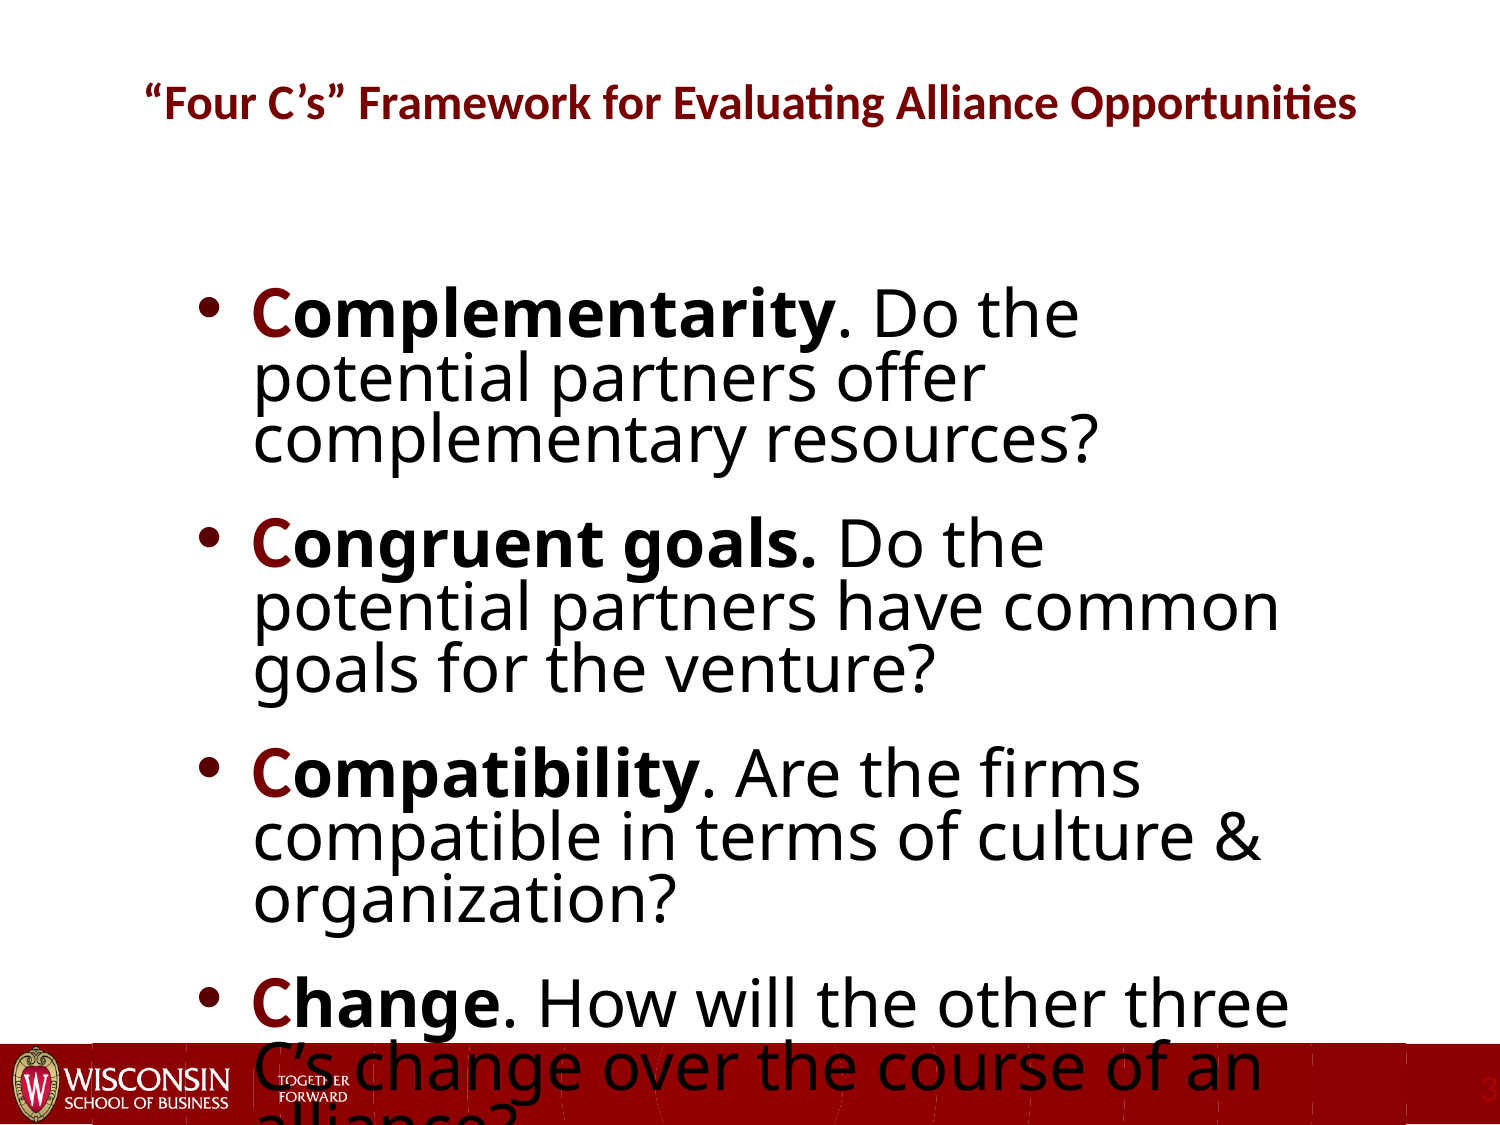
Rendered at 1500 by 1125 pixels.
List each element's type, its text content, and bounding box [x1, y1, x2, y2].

picture [12, 1046, 350, 1123]
list Complementarity. Do the potential partners offer complementary resources? Congruent goals. Do the potential partners have common goals for the venture? Compatibility. Are the firms compatible in terms of culture & organization? Change. How will the other three C’s change over the course of an alliance? [181, 275, 1319, 950]
title “Four C’s” Framework for Evaluating Alliance Opportunities [50, 62, 1450, 150]
